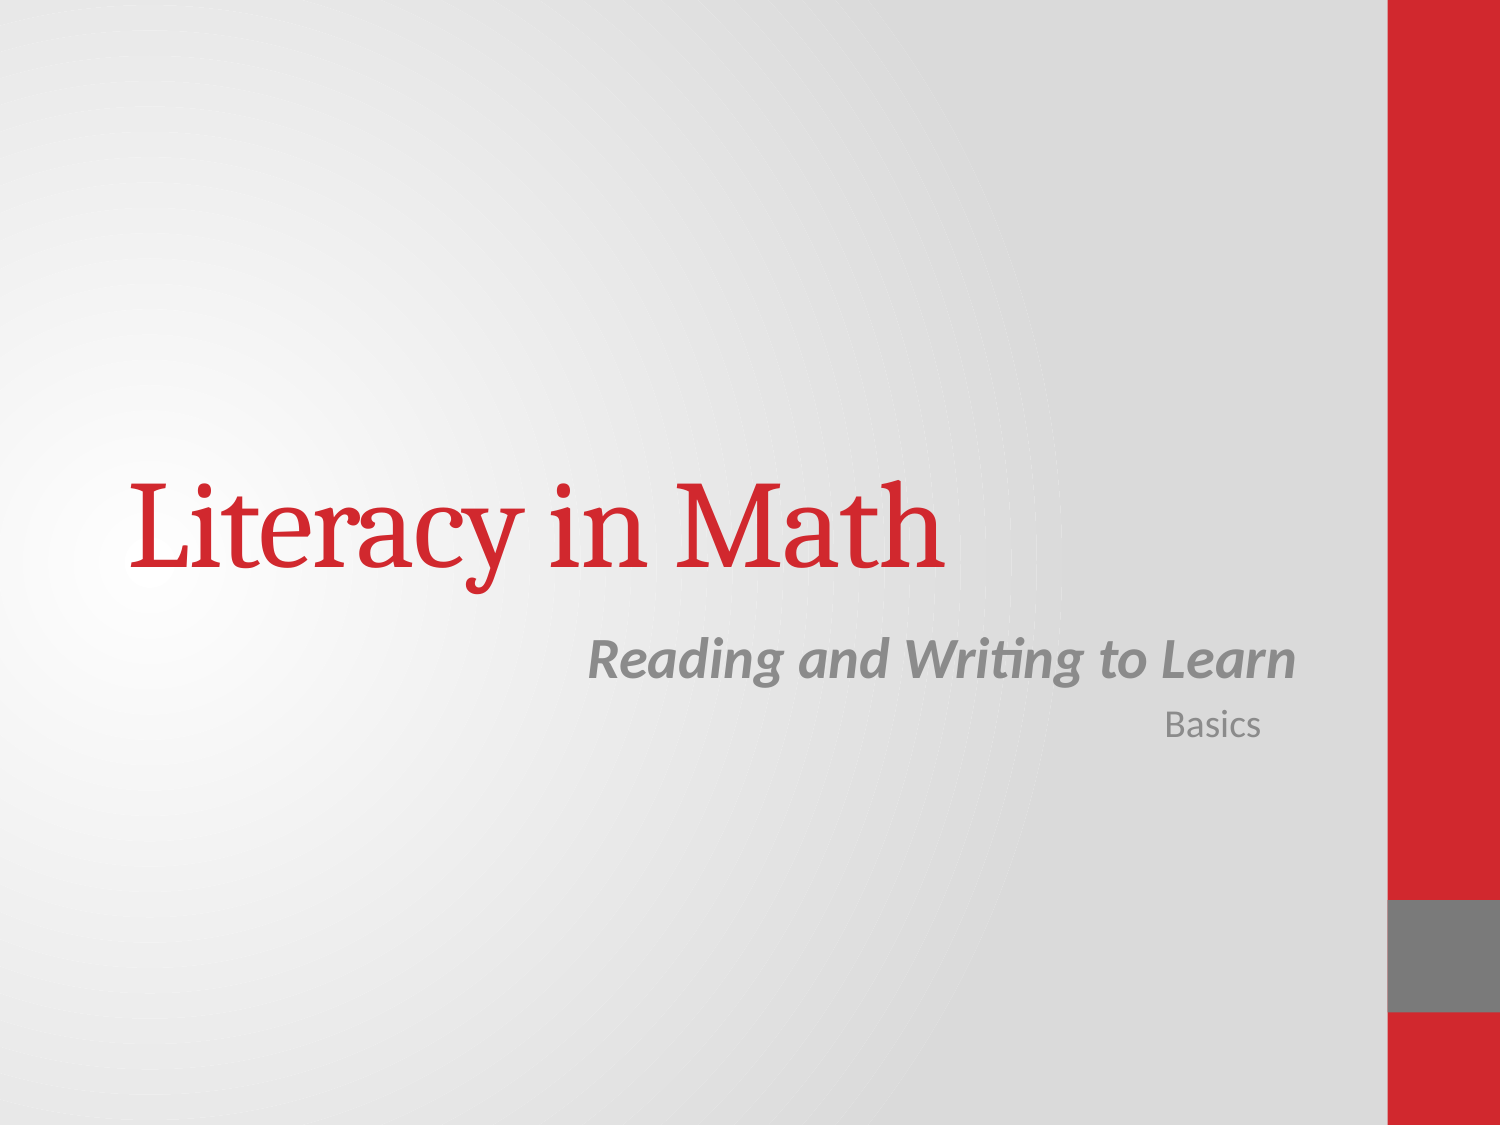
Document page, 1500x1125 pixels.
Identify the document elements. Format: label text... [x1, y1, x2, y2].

title Literacy in Math [112, 162, 1350, 600]
subtitle Reading and Writing to Learn Basics [112, 612, 1313, 1063]
